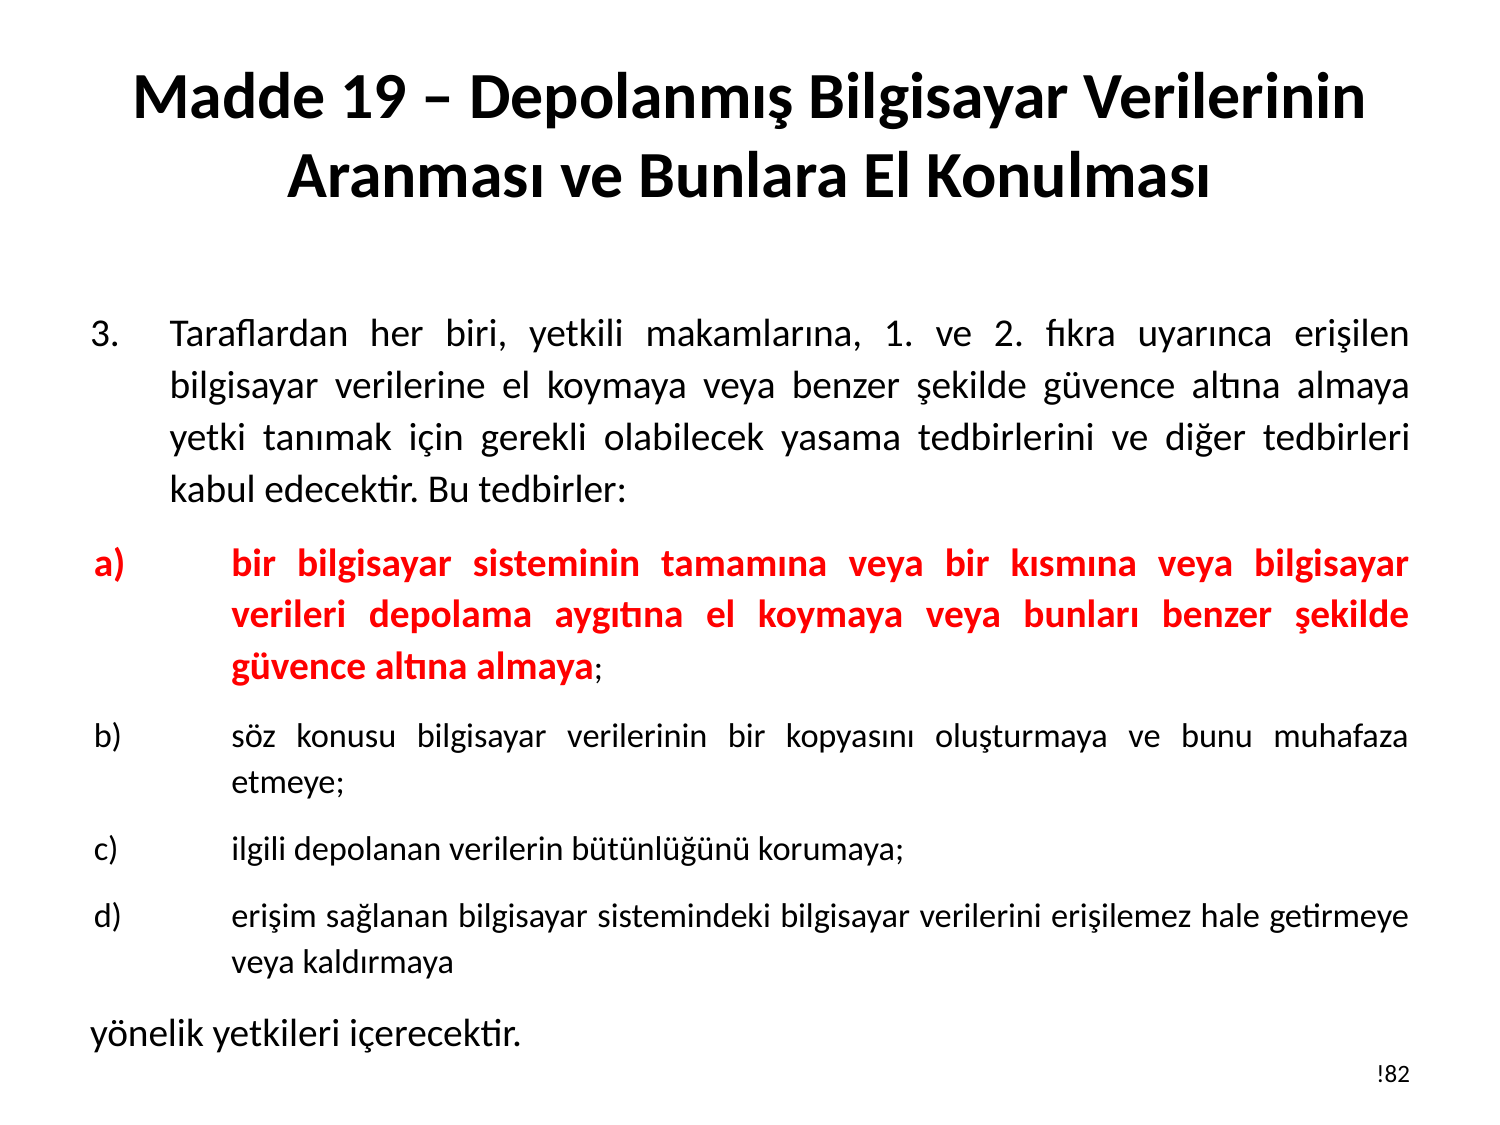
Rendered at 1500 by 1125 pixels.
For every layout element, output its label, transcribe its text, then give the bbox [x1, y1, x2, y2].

list Taraflardan her biri, yetkili makamlarına, 1. ve 2. fıkra uyarınca erişilen bilgisayar verilerine el koymaya veya benzer şekilde güvence altına almaya yetki tanımak için gerekli olabilecek yasama tedbirlerini ve diğer tedbirleri kabul edecektir. Bu tedbirler: bir bilgisayar sisteminin tamamına veya bir kısmına veya bilgisayar verileri depolama aygıtına el koymaya veya bunları benzer şekilde güvence altına almaya; söz konusu bilgisayar verilerinin bir kopyasını oluşturmaya ve bunu muhafaza etmeye; ilgili depolanan verilerin bütünlüğünü korumaya; erişim sağlanan bilgisayar sistemindeki bilgisayar verilerini erişilemez hale getirmeye veya kaldırmaya yönelik yetkileri içerecektir. [74, 294, 1426, 1073]
slide_number !82 [1074, 1042, 1425, 1103]
title Madde 19 – Depolanmış Bilgisayar Verilerinin Aranması ve Bunlara El Konulması [74, 44, 1426, 220]
